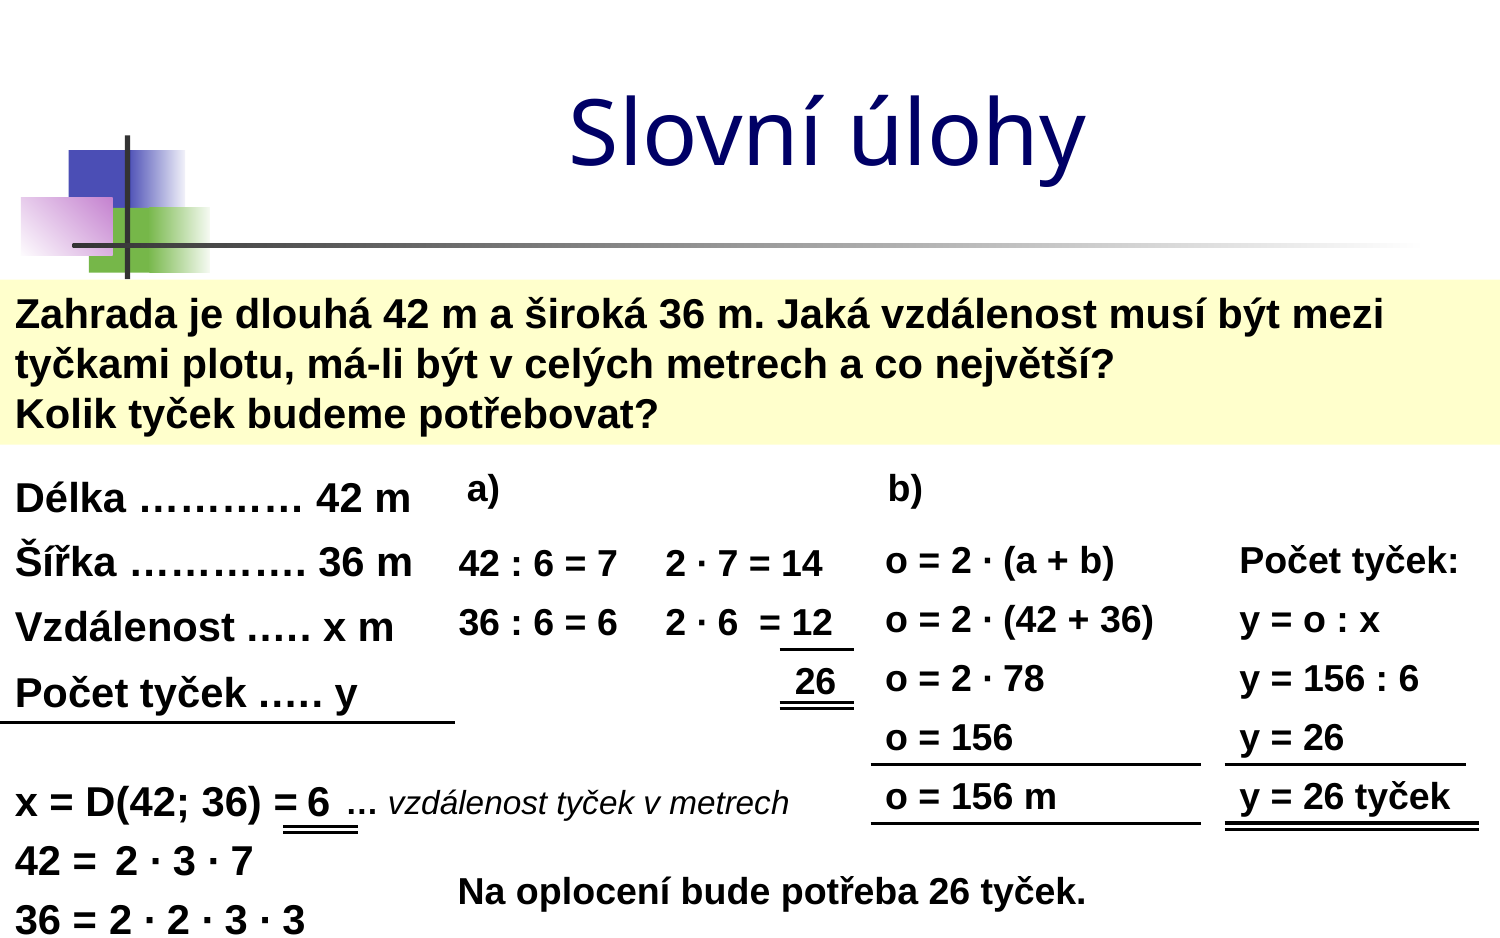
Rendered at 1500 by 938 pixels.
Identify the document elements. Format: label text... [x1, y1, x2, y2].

text_box Šířka …………. 36 m [0, 527, 514, 592]
text_box y = 26 [1224, 705, 1460, 764]
text_box 2 ∙ 6 = 12 [650, 590, 859, 651]
text_box 26 [780, 656, 852, 701]
text_box 6 [292, 767, 369, 825]
text_box o = 2 ∙ 78 [870, 646, 1177, 707]
title Slovní úlohy [188, 29, 1468, 230]
text_box y = 156 : 6 [1224, 646, 1460, 705]
text_box y = 26 tyček [1224, 764, 1500, 825]
text_box o = 2 ∙ (42 + 36) [870, 587, 1224, 648]
text_box o = 156 [870, 705, 1074, 763]
text_box 42 : 6 = 7 [443, 531, 634, 590]
text_box 36 : 6 = 6 [443, 590, 634, 651]
text_box o = 2 ∙ (a + b) [870, 528, 1201, 587]
text_box Vzdálenost .…. x m [0, 592, 514, 657]
text_box x = D(42; 36) = [0, 767, 292, 826]
text_box 42 = [0, 826, 100, 885]
text_box Na oplocení bude potřeba 26 tyček. [442, 859, 1188, 920]
text_box 2 ∙ 7 = 14 [650, 531, 849, 590]
text_box 2 ∙ 3 ∙ 7 [100, 826, 346, 891]
text_box Zahrada je dlouhá 42 m a široká 36 m. Jaká vzdálenost musí být mezi tyčkami plotu, má-li být v celých metrech a co největší? Kolik tyček budeme potřebovat? [0, 279, 1500, 445]
text_box Počet tyček .…. y [0, 658, 514, 723]
text_box y = o : x [1224, 587, 1460, 646]
text_box Délka ………… 42 m [0, 464, 443, 527]
text_box b) [872, 456, 939, 517]
text_box o = 156 m [870, 770, 1123, 822]
text_box 36 = [0, 885, 94, 938]
text_box 2 ∙ 2 ∙ 3 ∙ 3 [94, 885, 340, 938]
text_box a) [452, 456, 516, 517]
text_box … vzdálenost tyček v metrech [330, 773, 854, 829]
text_box Počet tyček: [1224, 528, 1500, 589]
